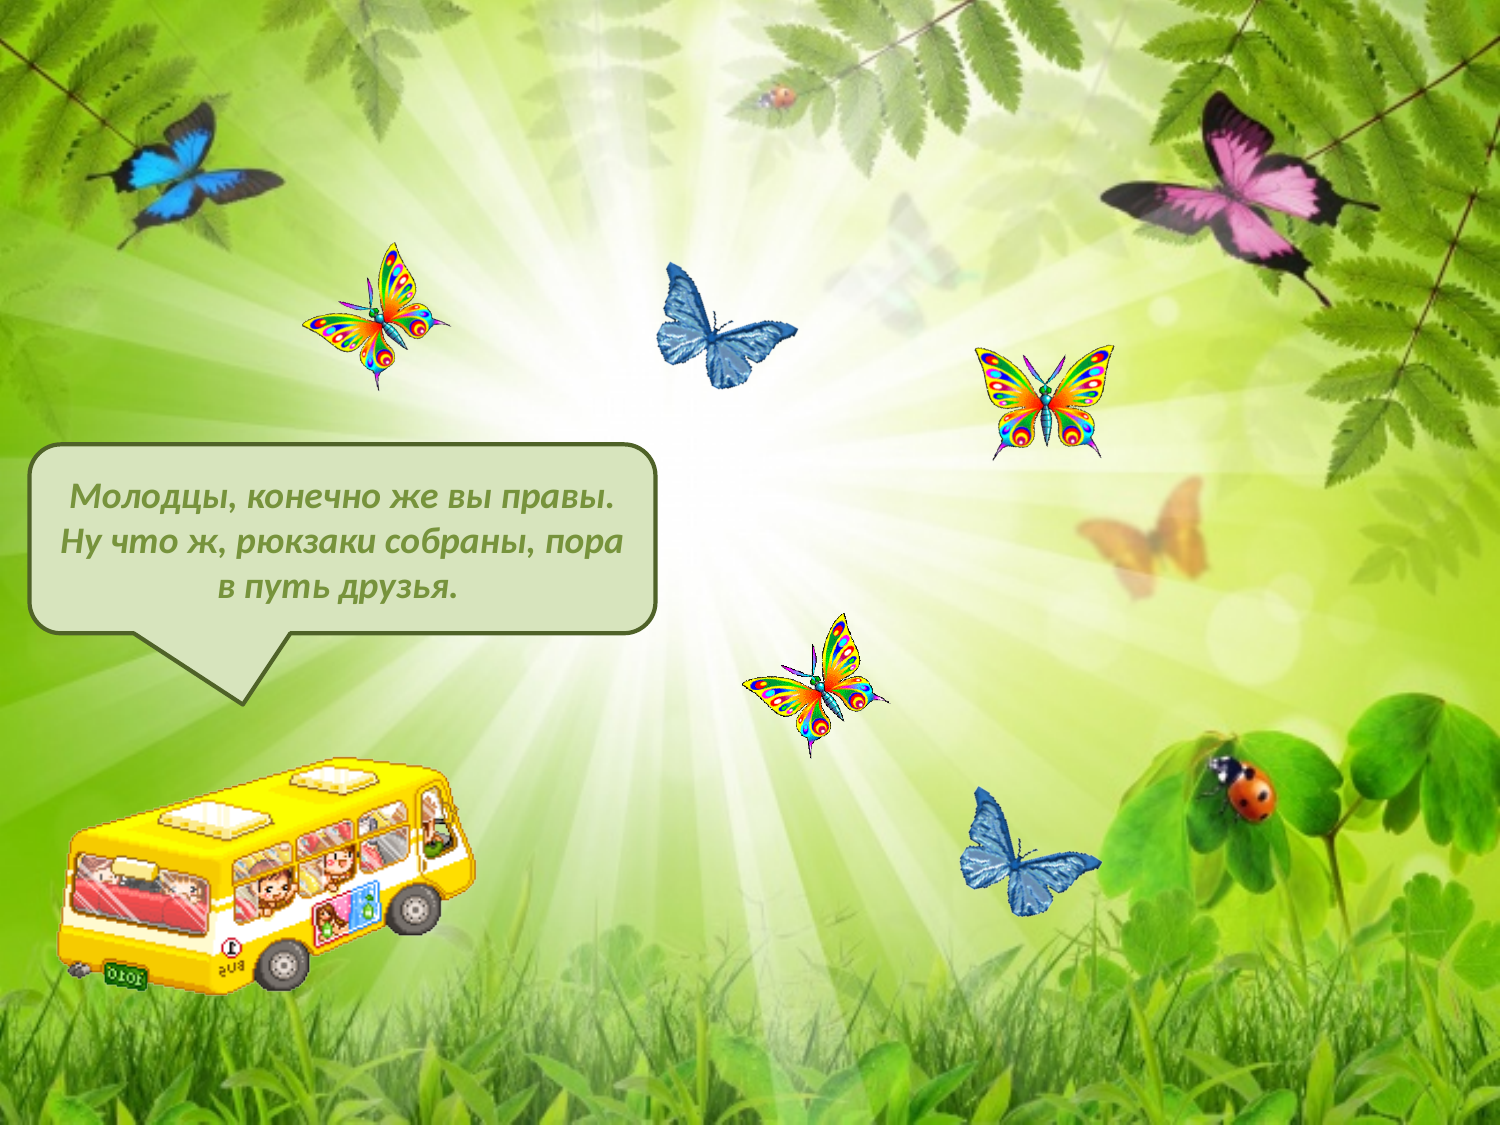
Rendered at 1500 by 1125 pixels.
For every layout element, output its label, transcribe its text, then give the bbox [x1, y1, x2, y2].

picture [0, 0, 1500, 1125]
text_box Молодцы, конечно же вы правы. Ну что ж, рюкзаки собраны, пора в путь друзья. [27, 442, 658, 707]
